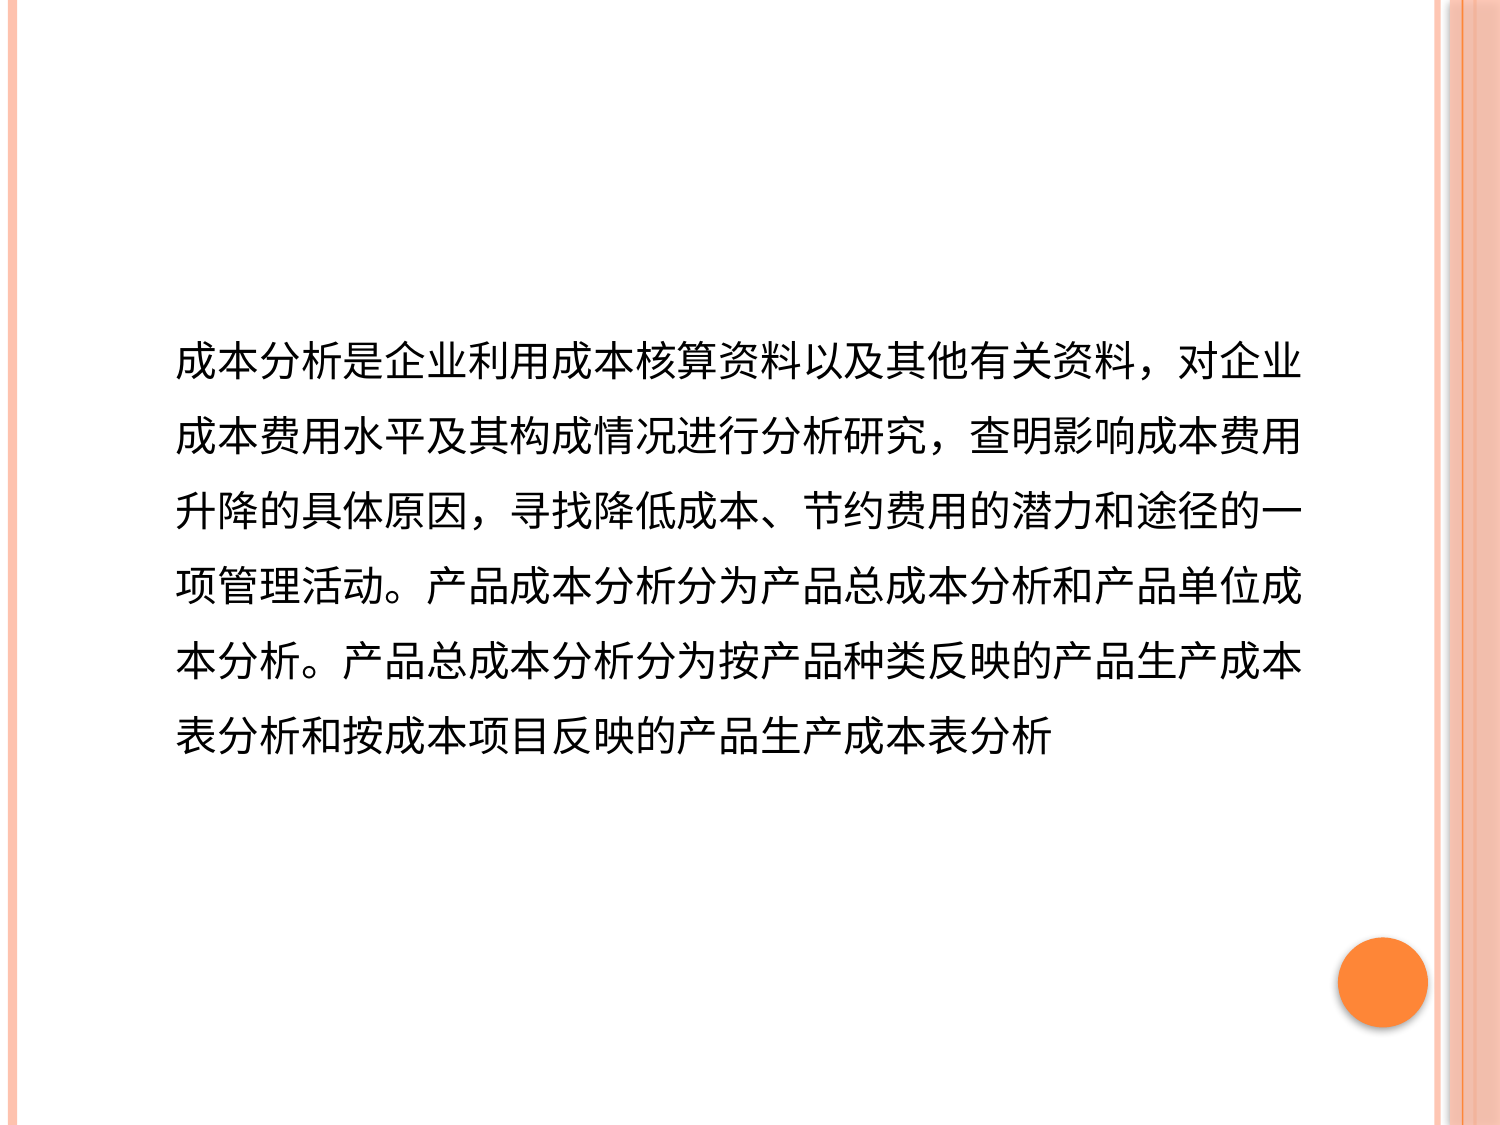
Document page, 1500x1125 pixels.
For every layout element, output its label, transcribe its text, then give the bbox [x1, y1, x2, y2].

text_box 成本分析是企业利用成本核算资料以及其他有关资料，对企业成本费用水平及其构成情况进行分析研究，查明影响成本费用升降的具体原因，寻找降低成本、节约费用的潜力和途径的一项管理活动。产品成本分析分为产品总成本分析和产品单位成本分析。产品总成本分析分为按产品种类反映的产品生产成本表分析和按成本项目反映的产品生产成本表分析 [160, 302, 1353, 768]
